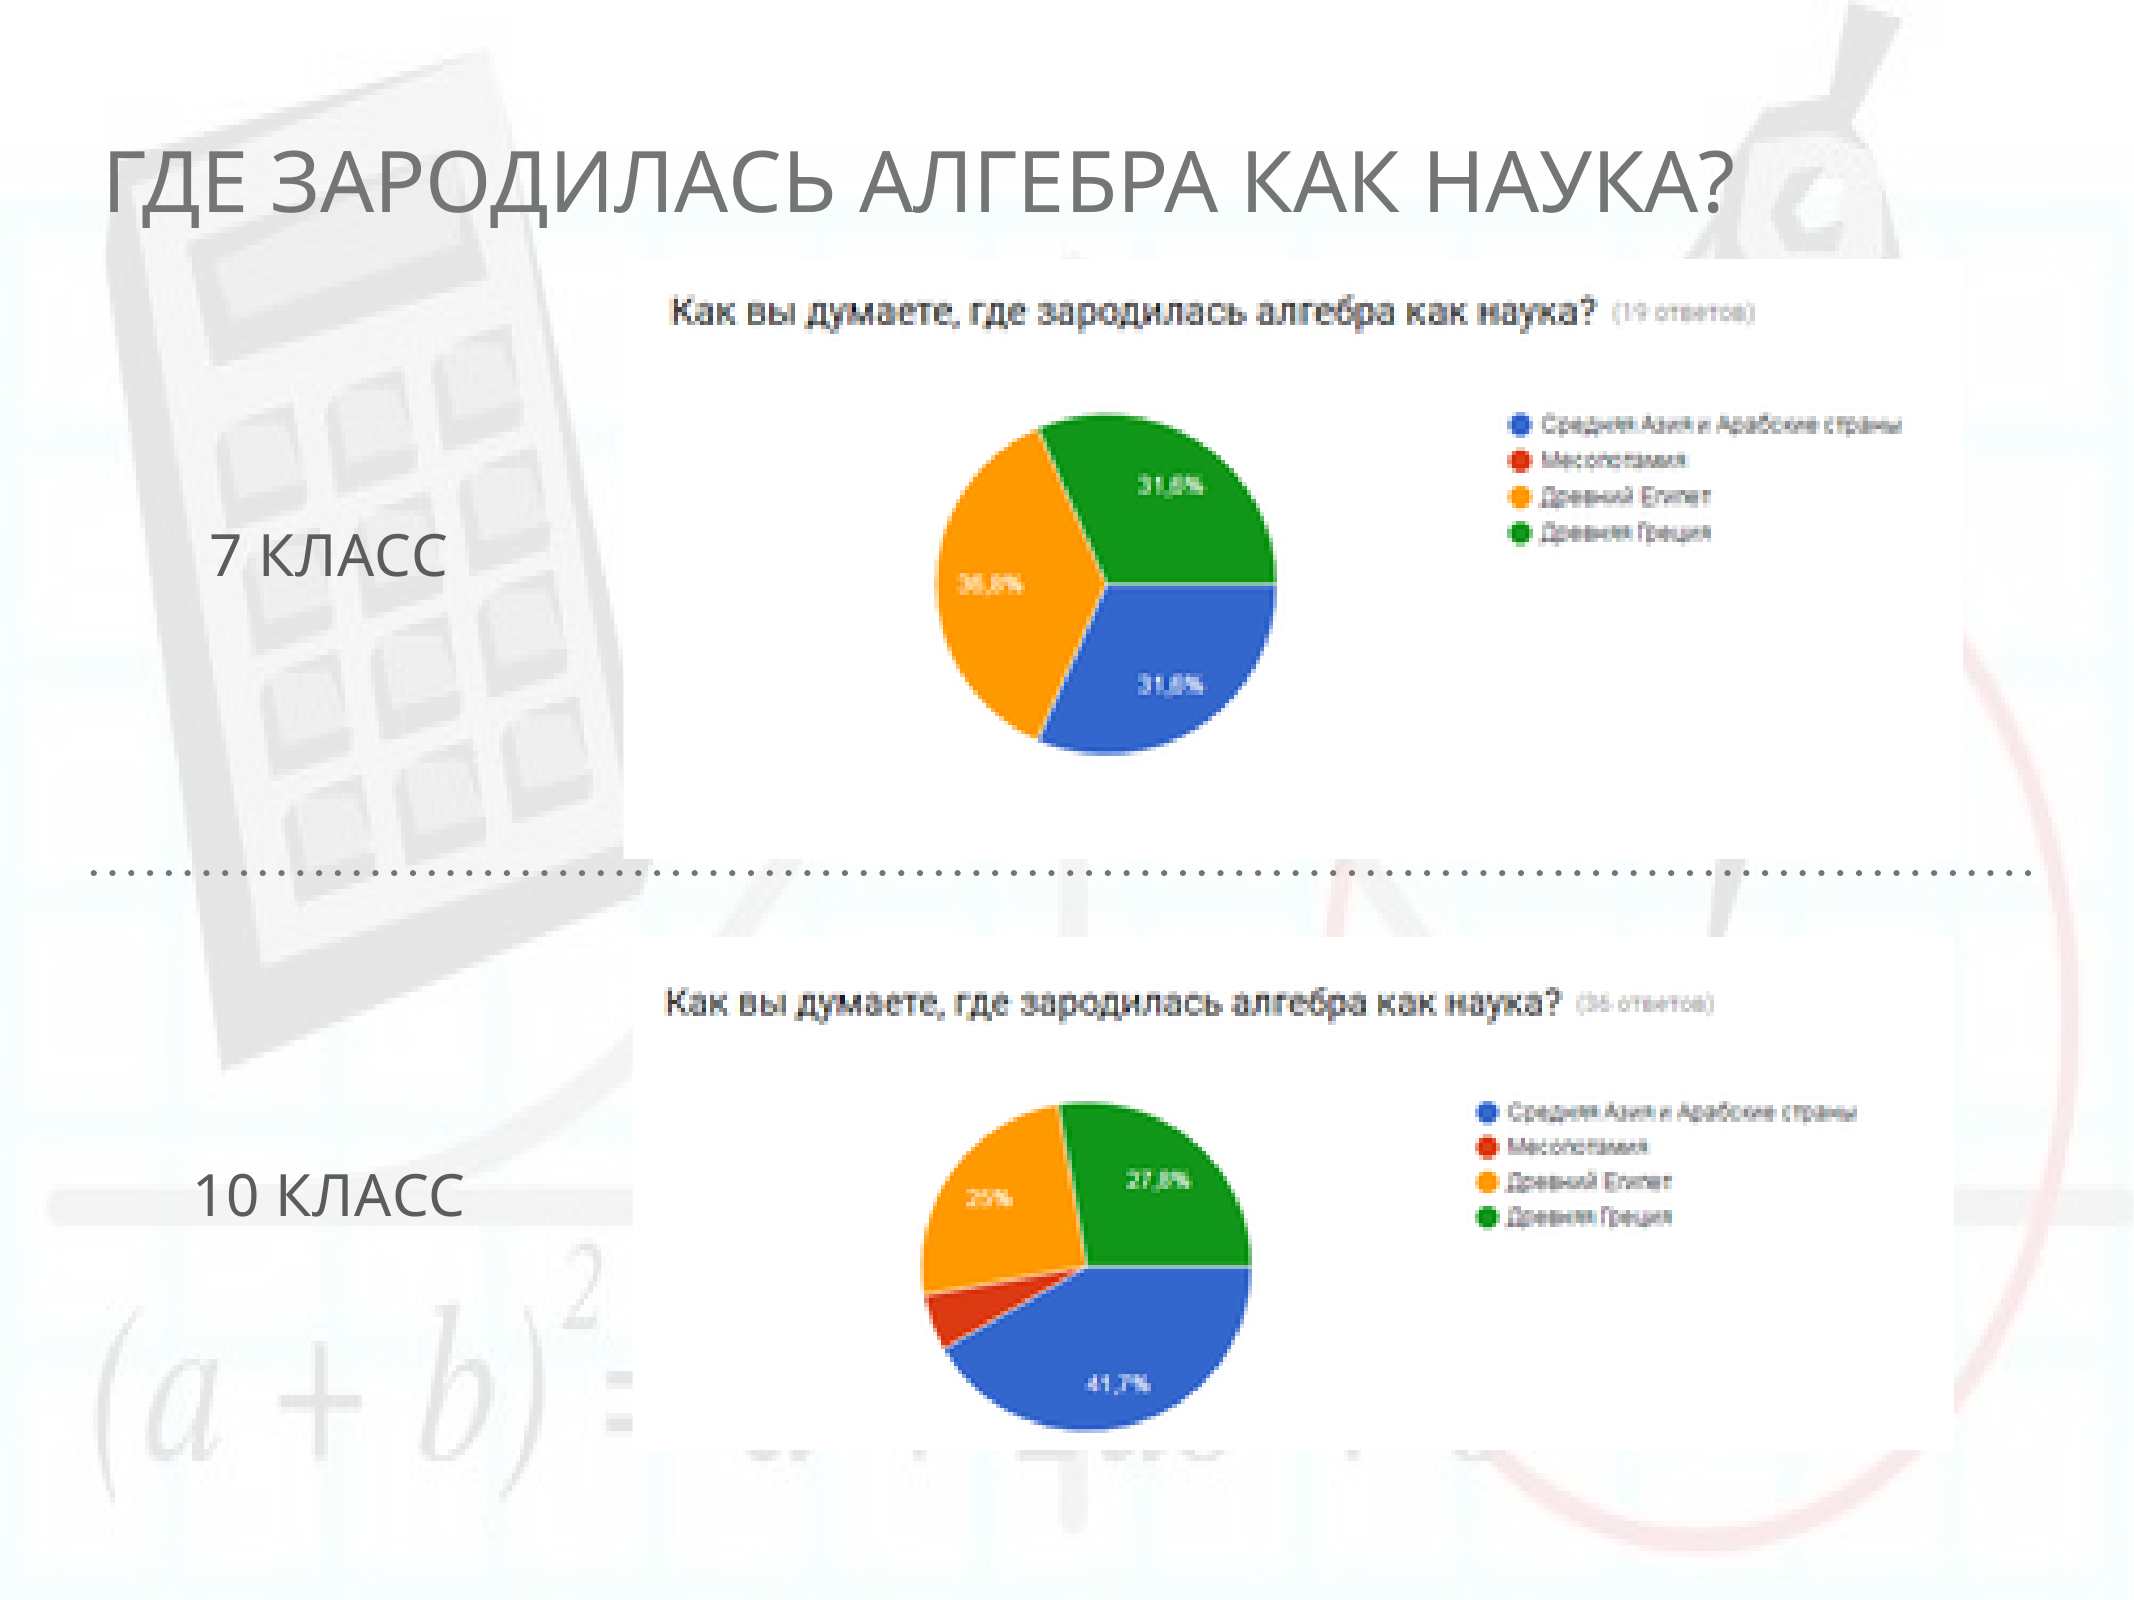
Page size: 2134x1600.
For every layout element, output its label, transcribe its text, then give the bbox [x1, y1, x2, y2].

picture [632, 937, 1955, 1450]
text_box 7 КЛАСС [201, 509, 457, 597]
title Где зародилась алгебра как наука? [93, 118, 2041, 238]
text_box 10 КЛАСС [184, 1150, 474, 1237]
picture [623, 259, 1964, 859]
